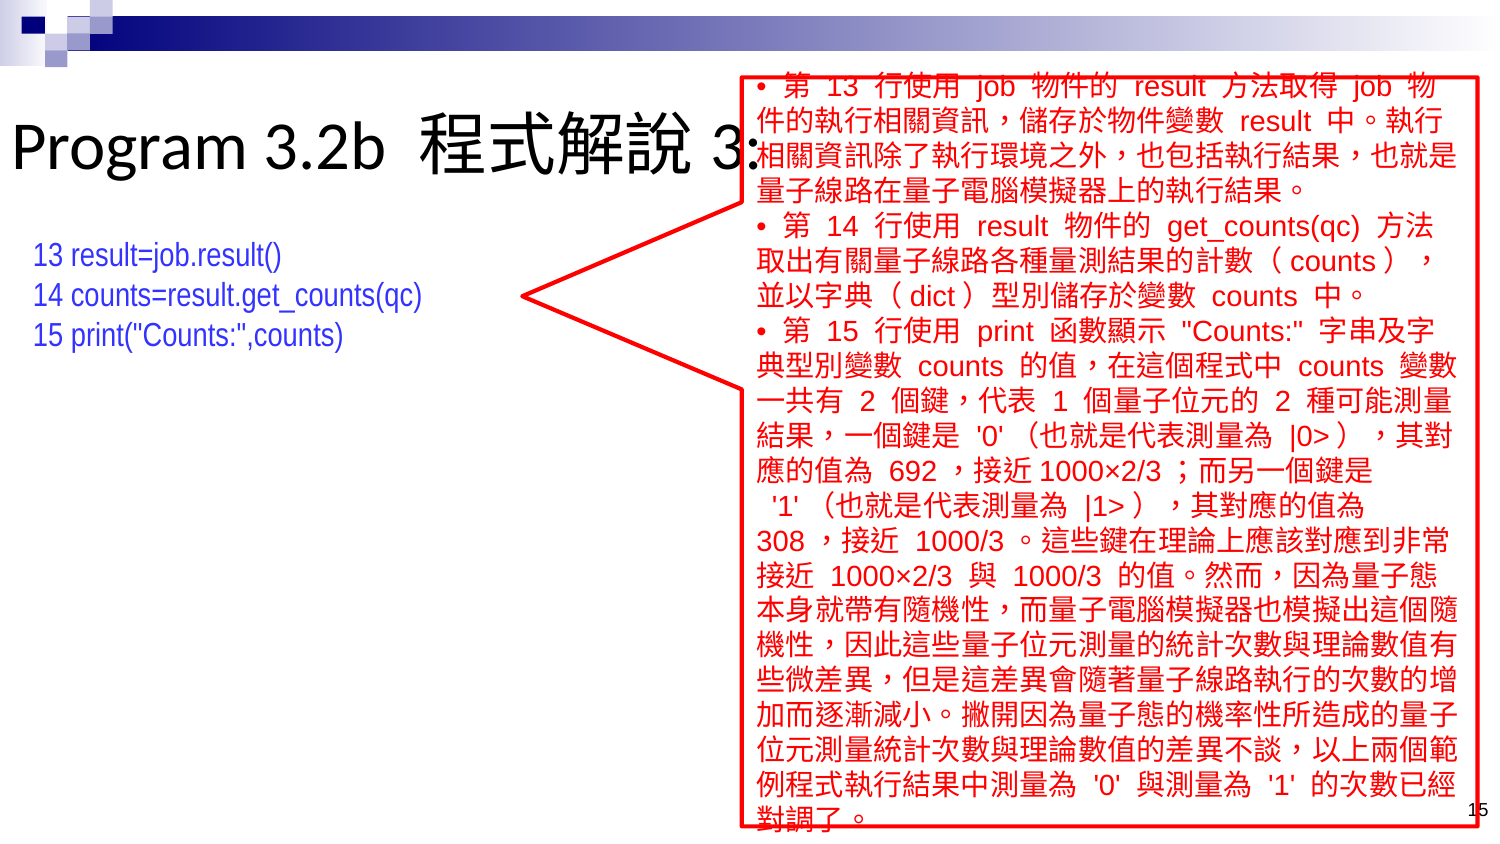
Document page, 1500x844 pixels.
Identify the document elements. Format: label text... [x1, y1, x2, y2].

text_box • 第 13 行使用 job 物件的 result 方法取得 job 物件的執行相關資訊，儲存於物件變數 result 中。執行相關資訊除了執行環境之外，也包括執行結果，也就是量子線路在量子電腦模擬器上的執行結果。 • 第 14 行使用 result 物件的 get_counts(qc) 方法取出有關量子線路各種量測結果的計數（counts），並以字典（dict）型別儲存於變數 counts 中。 • 第 15 行使用 print 函數顯示 "Counts:" 字串及字典型別變數 counts 的值，在這個程式中 counts 變數一共有 2 個鍵，代表 1 個量子位元的 2 種可能測量結果，一個鍵是 '0'（也就是代表測量為 |0>），其對應的值為 692，接近1000×2/3；而另一個鍵是 '1'（也就是代表測量為 |1>），其對應的值為 308，接近 1000/3。這些鍵在理論上應該對應到非常接近 1000×2/3 與 1000/3 的值。然而，因為量子態本身就帶有隨機性，而量子電腦模擬器也模擬出這個隨機性，因此這些量子位元測量的統計次數與理論數值有些微差異，但是這差異會隨著量子線路執行的次數的增加而逐漸減小。撇開因為量子態的機率性所造成的量子位元測量統計次數與理論數值的差異不談，以上兩個範例程式執行結果中測量為 '0' 與測量為 '1' 的次數已經對調了。 [520, 75, 1480, 829]
slide_number 15 [1480, 796, 1500, 827]
text_box 13 result=job.result() 14 counts=result.get_counts(qc) 15 print("Counts:",counts) [18, 225, 680, 361]
title Program 3.2b 程式解說3: [0, 57, 1350, 226]
